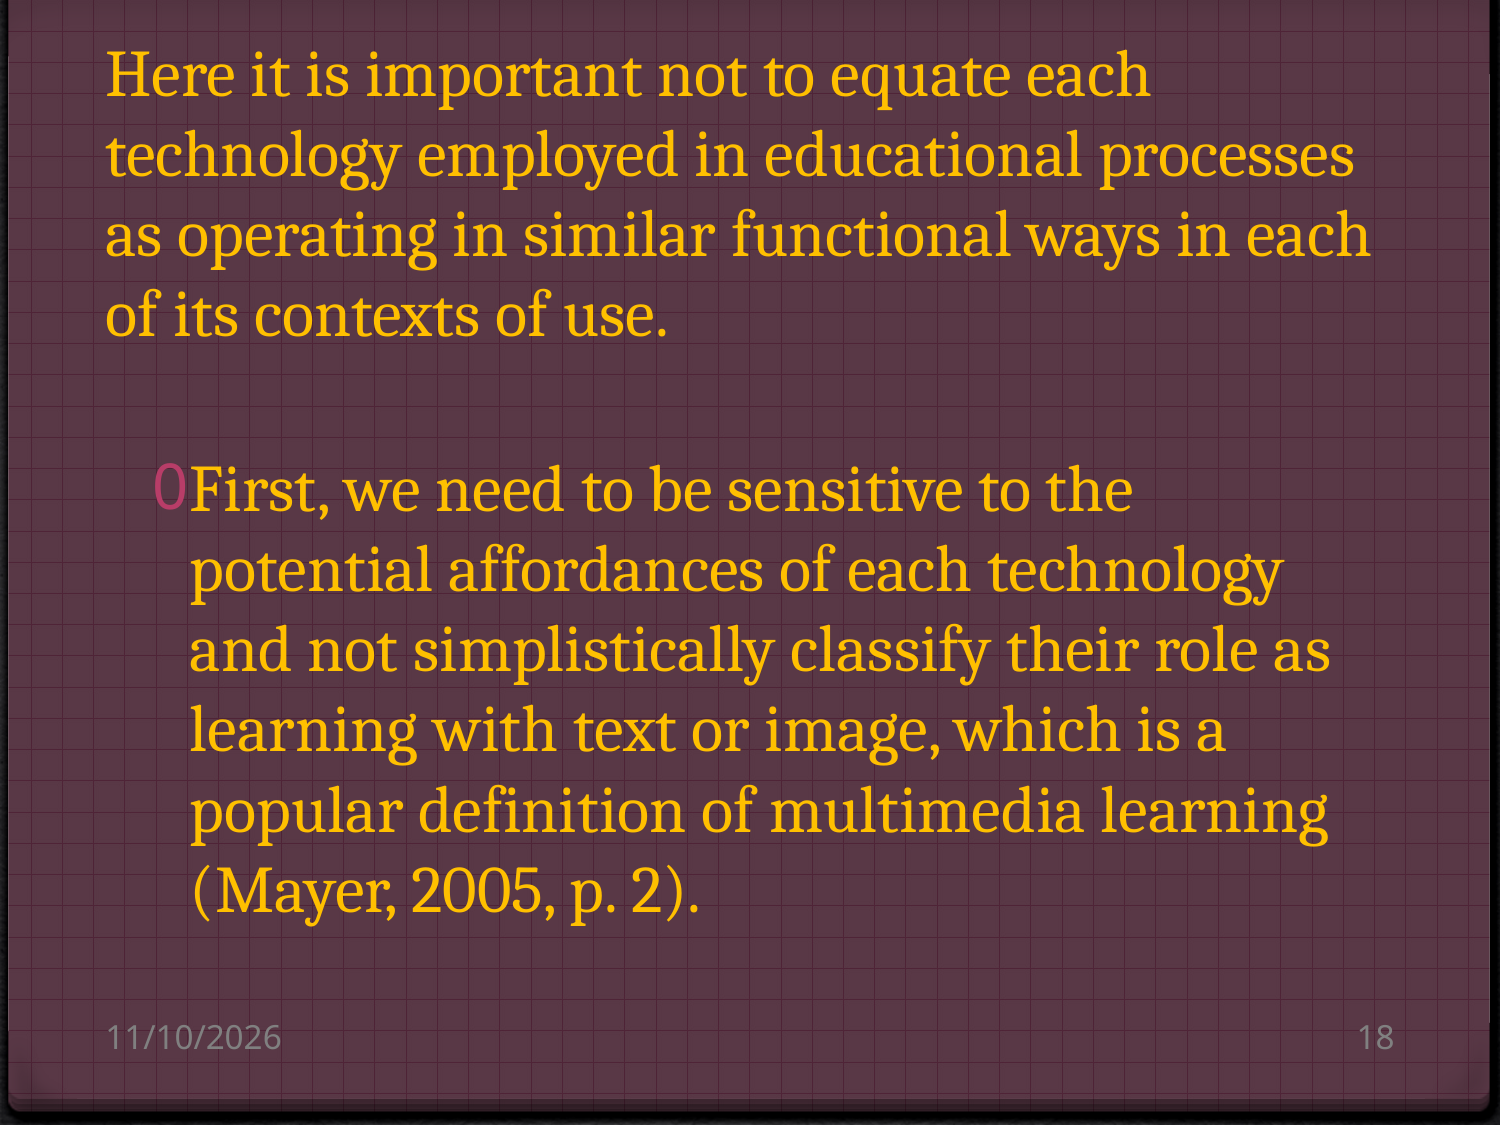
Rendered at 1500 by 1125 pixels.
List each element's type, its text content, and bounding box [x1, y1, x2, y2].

title Here it is important not to equate each technology employed in educational processes as operating in similar functional ways in each of its contexts of use. [90, 71, 1410, 309]
picture [0, 0, 1500, 1125]
slide_number 18 [1059, 1008, 1410, 1069]
list First, we need to be sensitive to the potential affordances of each technology and not simplistically classify their role as learning with text or image, which is a popular definition of multimedia learning (Mayer, 2005, p. 2). [137, 437, 1363, 1049]
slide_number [90, 1008, 441, 1069]
